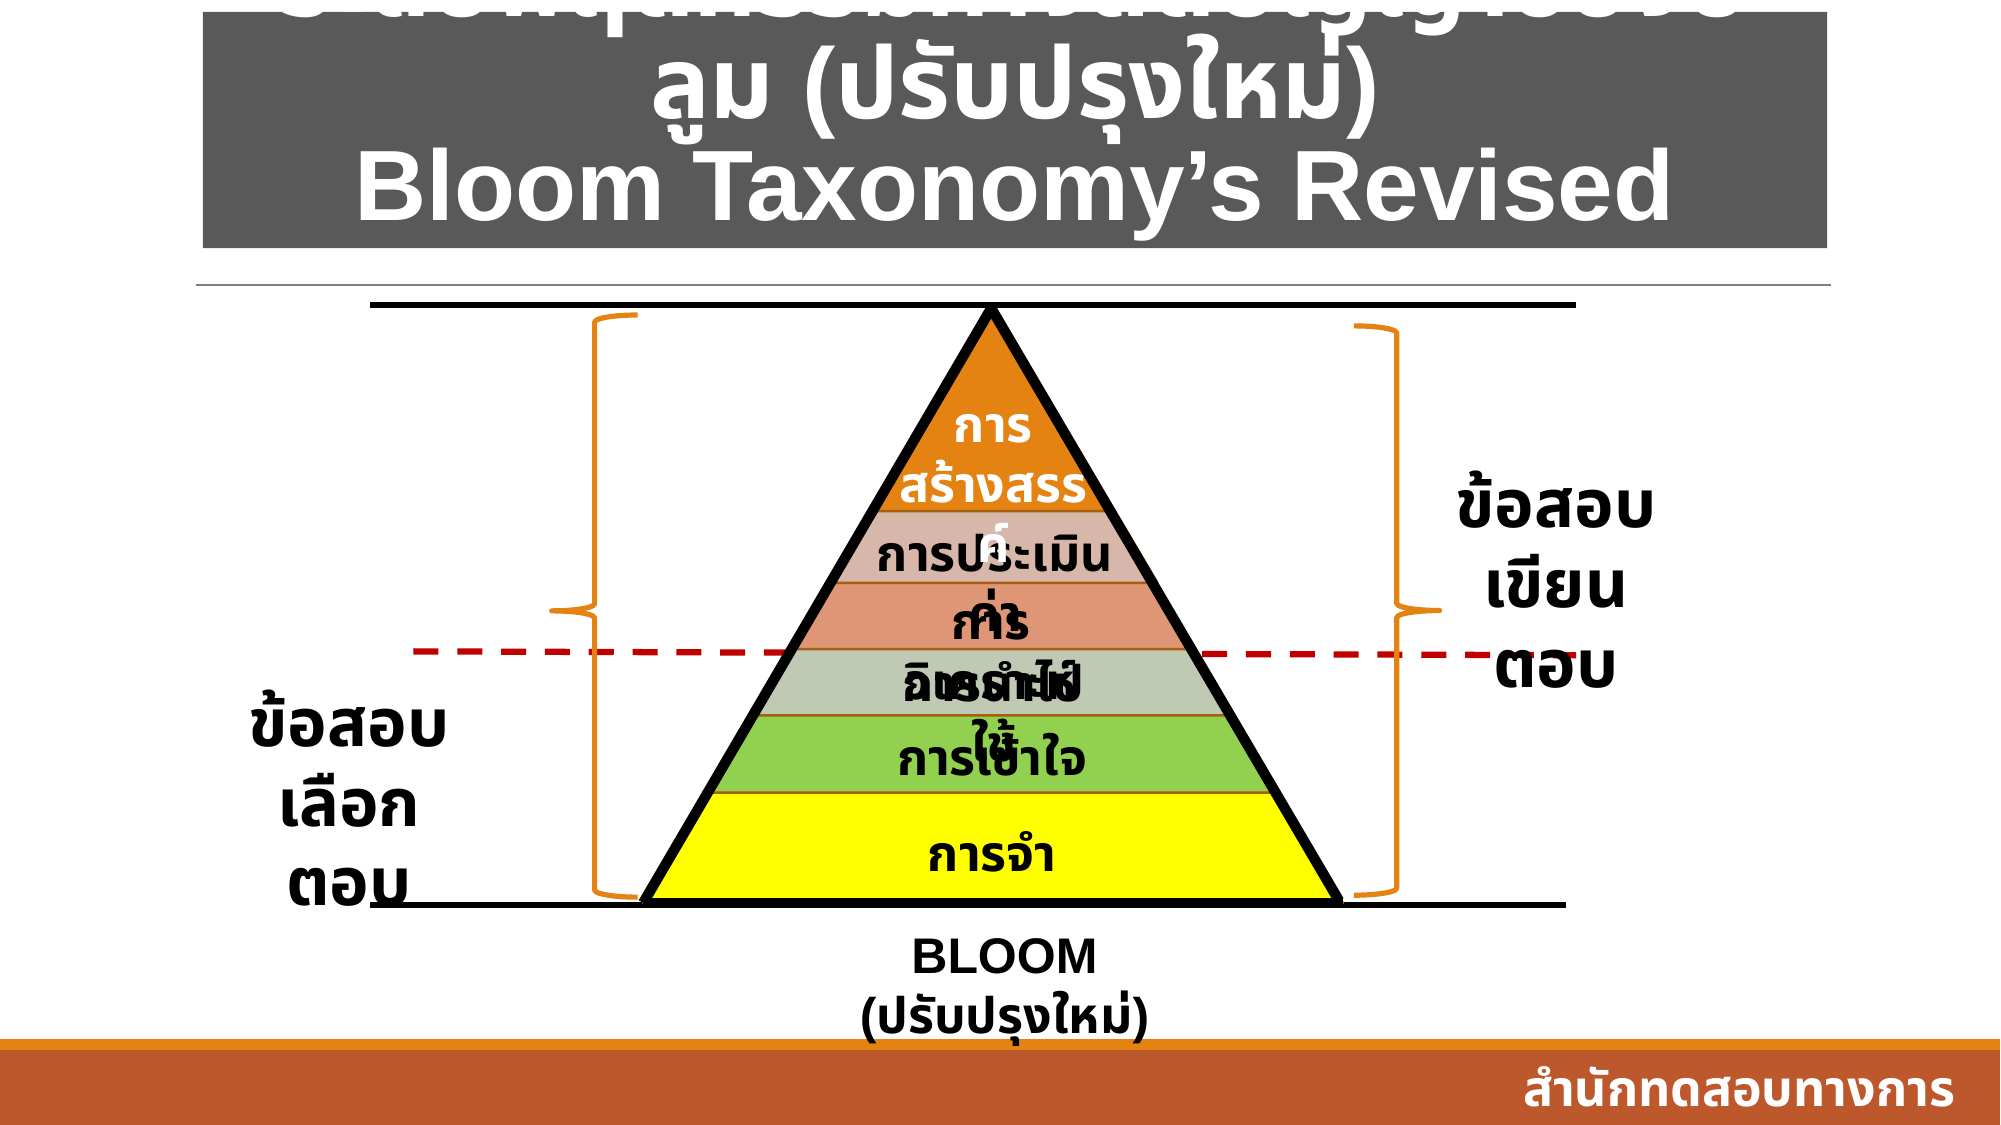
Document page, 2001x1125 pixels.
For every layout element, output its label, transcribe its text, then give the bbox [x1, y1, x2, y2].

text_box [370, 304, 1706, 988]
text_box สำนักทดสอบทางการศึกษา สพฐ. [1508, 1049, 1995, 1125]
title ระดับพฤติกรรมทางสติปัญญาของบลูม (ปรับปรุงใหม่) Bloom Taxonomy’s Revised [202, 11, 1828, 249]
text_box ข้อสอบเลือกตอบ [205, 671, 365, 849]
